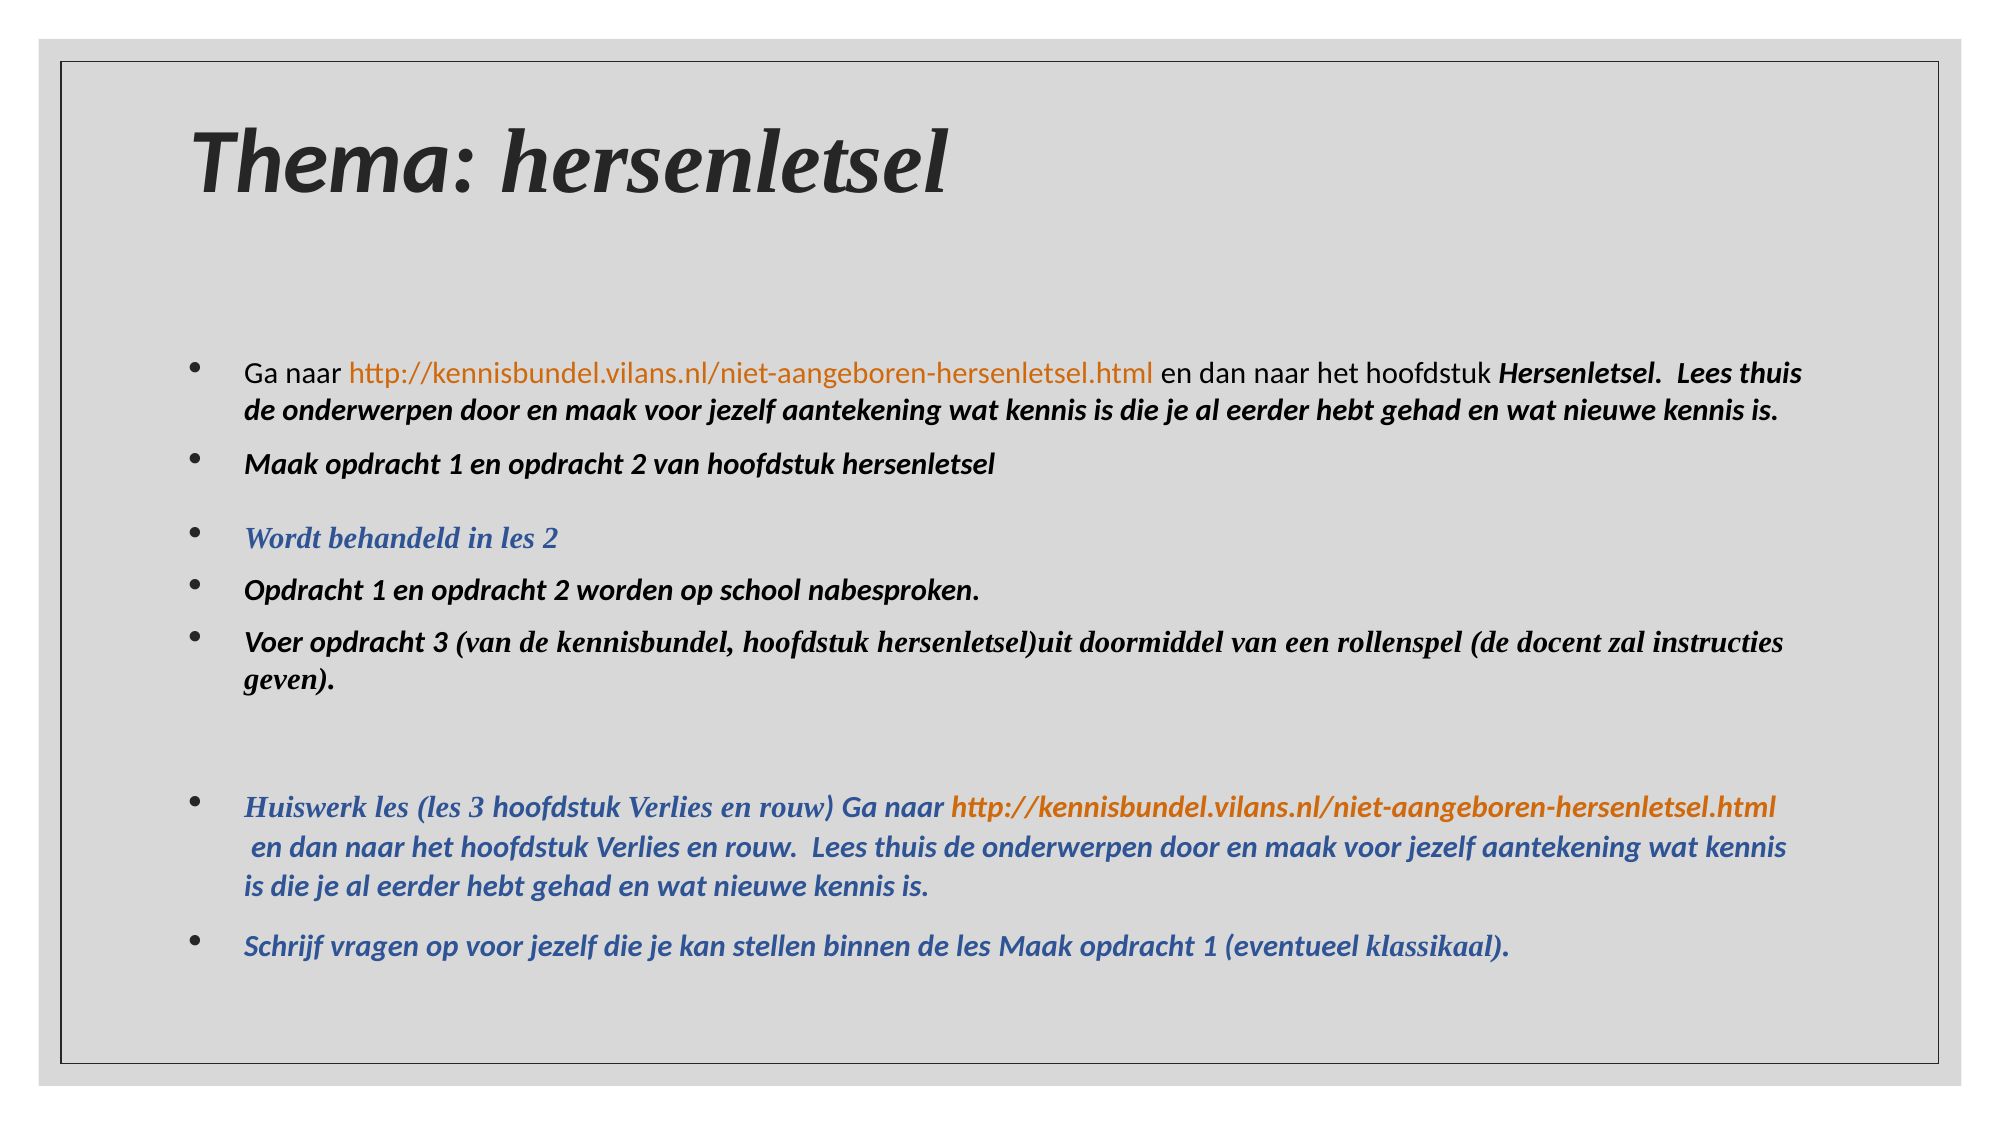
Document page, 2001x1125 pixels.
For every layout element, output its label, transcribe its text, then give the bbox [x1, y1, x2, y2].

list Ga naar http://kennisbundel.vilans.nl/niet-aangeboren-hersenletsel.html en dan naar het hoofdstuk Hersenletsel. Lees thuis de onderwerpen door en maak voor jezelf aantekening wat kennis is die je al eerder hebt gehad en wat nieuwe kennis is. Maak opdracht 1 en opdracht 2 van hoofdstuk hersenletsel Wordt behandeld in les 2 Opdracht 1 en opdracht 2 worden op school nabesproken. Voer opdracht 3 (van de kennisbundel, hoofdstuk hersenletsel)uit doormiddel van een rollenspel (de docent zal instructies geven). Huiswerk les (les 3 hoofdstuk Verlies en rouw) Ga naar http://kennisbundel.vilans.nl/niet-aangeboren-hersenletsel.html en dan naar het hoofdstuk Verlies en rouw. Lees thuis de onderwerpen door en maak voor jezelf aantekening wat kennis is die je al eerder hebt gehad en wat nieuwe kennis is. Schrijf vragen op voor jezelf die je kan stellen binnen de les Maak opdracht 1 (eventueel klassikaal). [174, 345, 1825, 977]
title Thema: hersenletsel [174, 105, 1825, 331]
